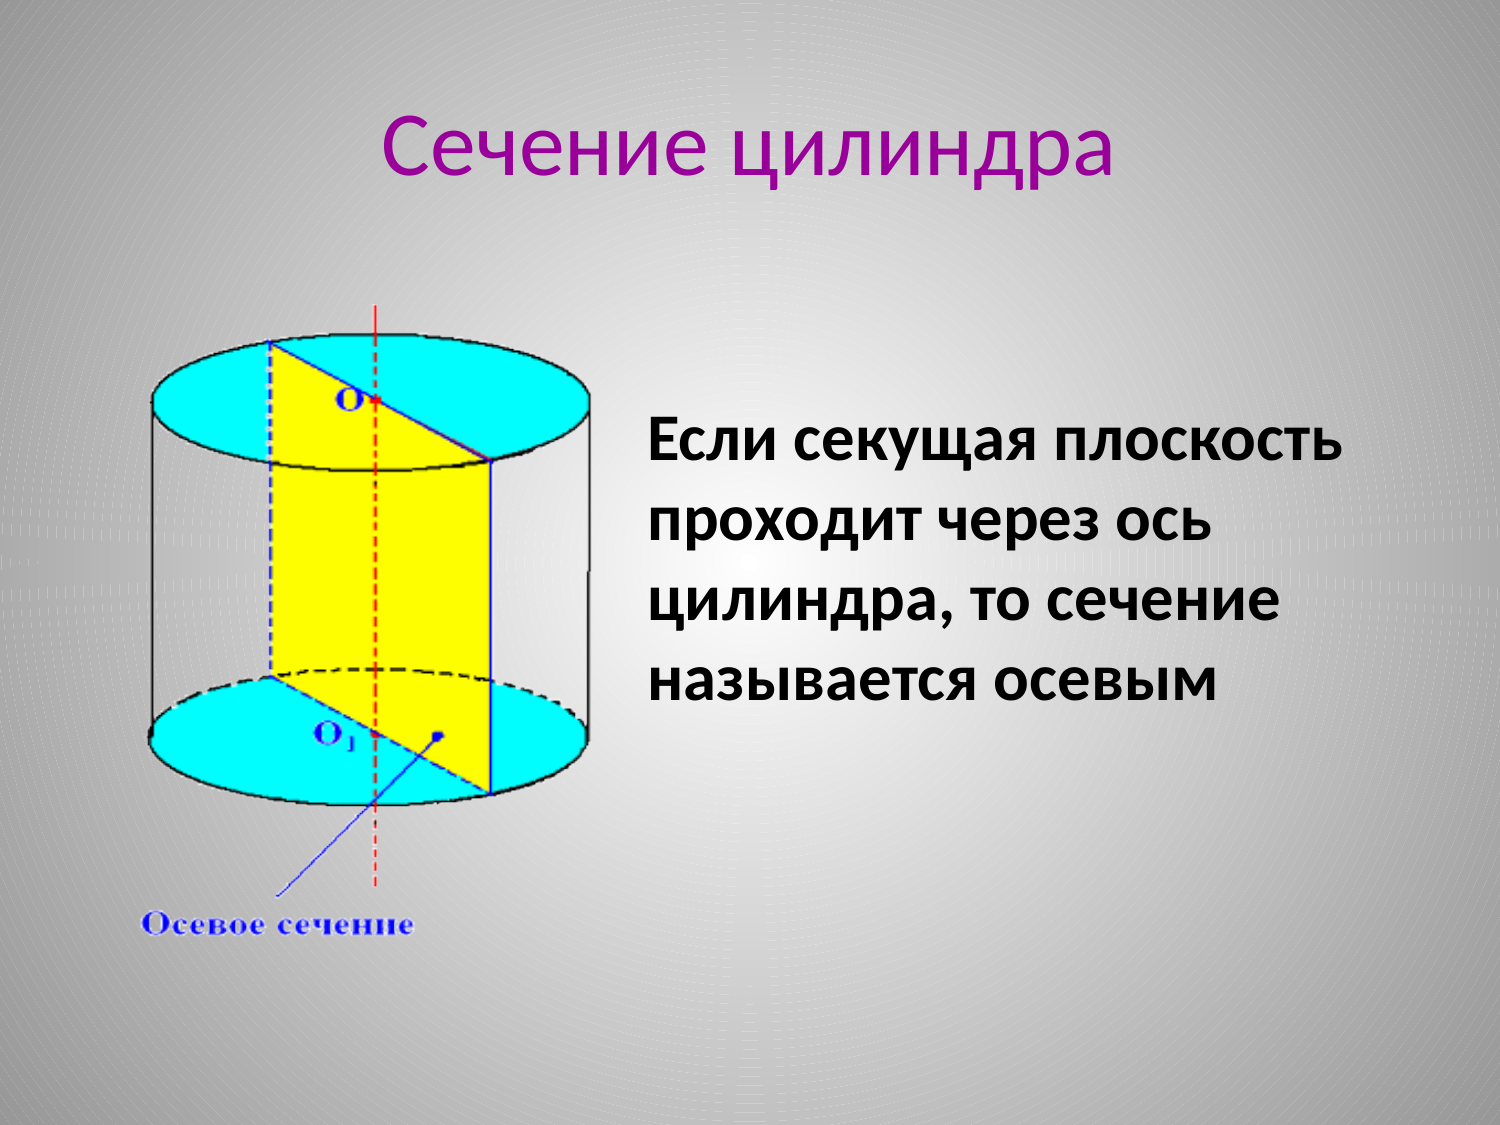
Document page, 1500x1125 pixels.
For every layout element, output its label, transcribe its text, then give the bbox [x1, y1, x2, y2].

picture [128, 304, 1287, 1125]
title Сечение цилиндра [75, 45, 1425, 233]
text_box Если секущая плоскость проходит через ось цилиндра, то сечение называется осевым [1291, 386, 1466, 722]
